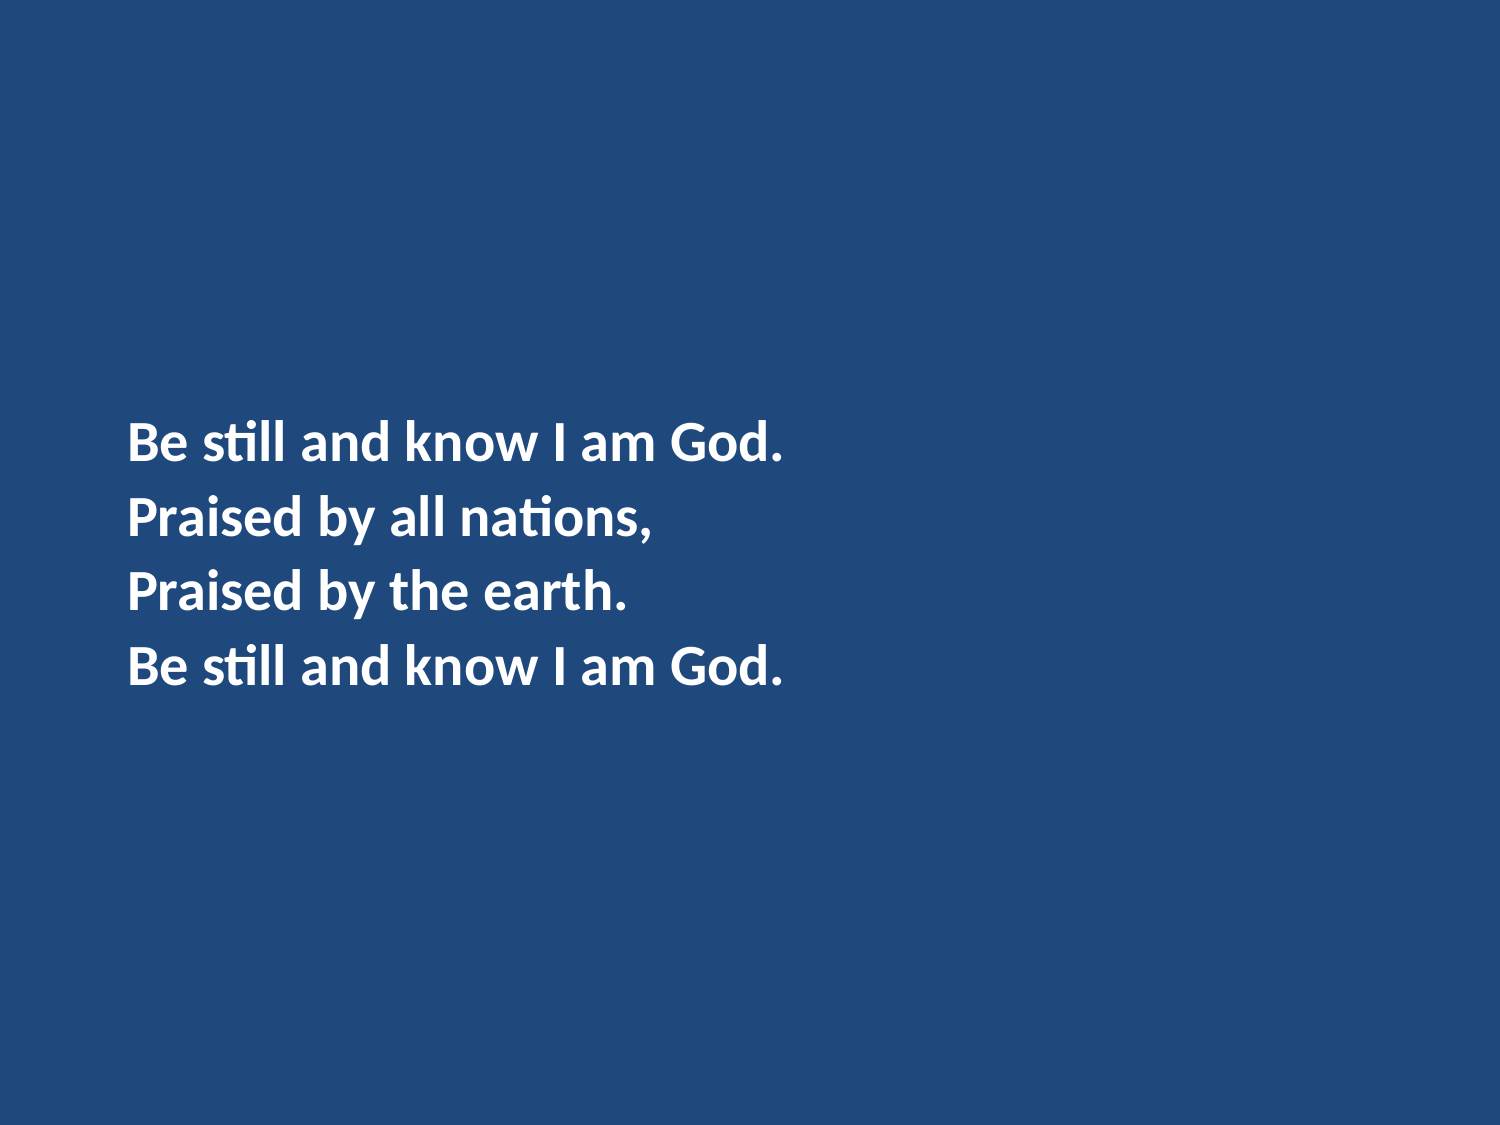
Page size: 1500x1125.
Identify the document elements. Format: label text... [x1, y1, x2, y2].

list Be still and know I am God. Praised by all nations, Praised by the earth. Be still and know I am God. [112, 403, 1444, 722]
